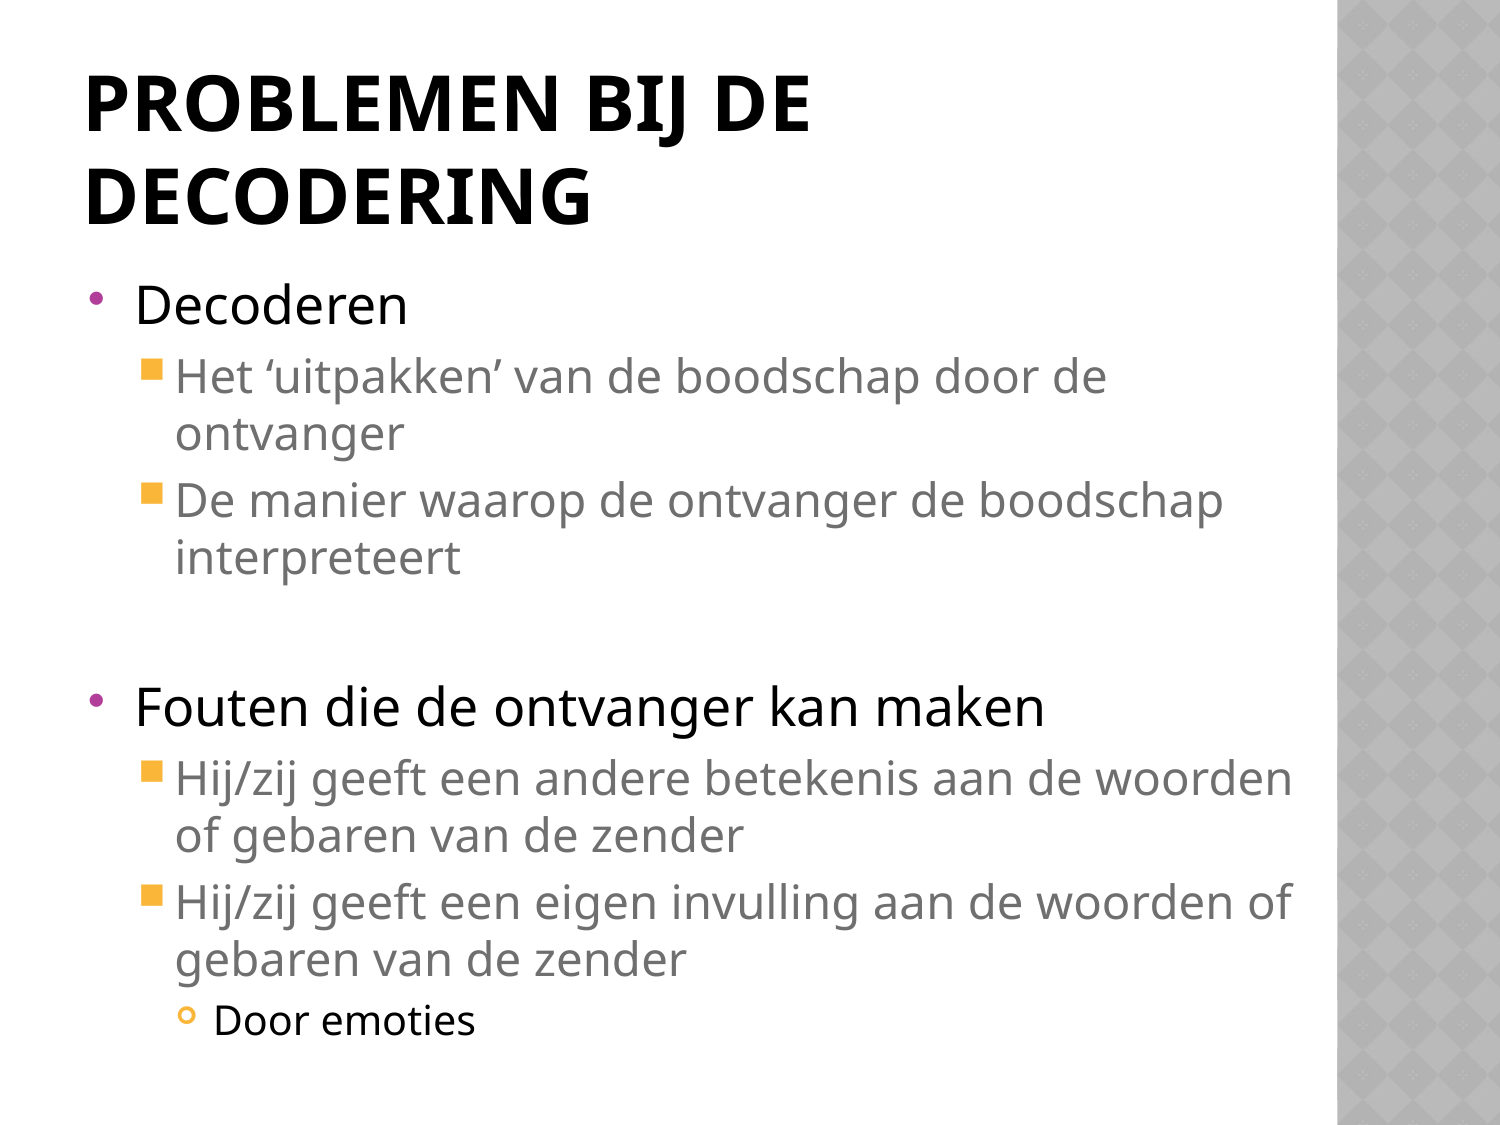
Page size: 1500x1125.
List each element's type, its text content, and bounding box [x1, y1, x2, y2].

list Decoderen Het ‘uitpakken’ van de boodschap door de ontvanger De manier waarop de ontvanger de boodschap interpreteert Fouten die de ontvanger kan maken Hij/zij geeft een andere betekenis aan de woorden of gebaren van de zender Hij/zij geeft een eigen invulling aan de woorden of gebaren van de zender Door emoties [75, 264, 1341, 1059]
title Problemen bij de decodering [75, 52, 1263, 240]
